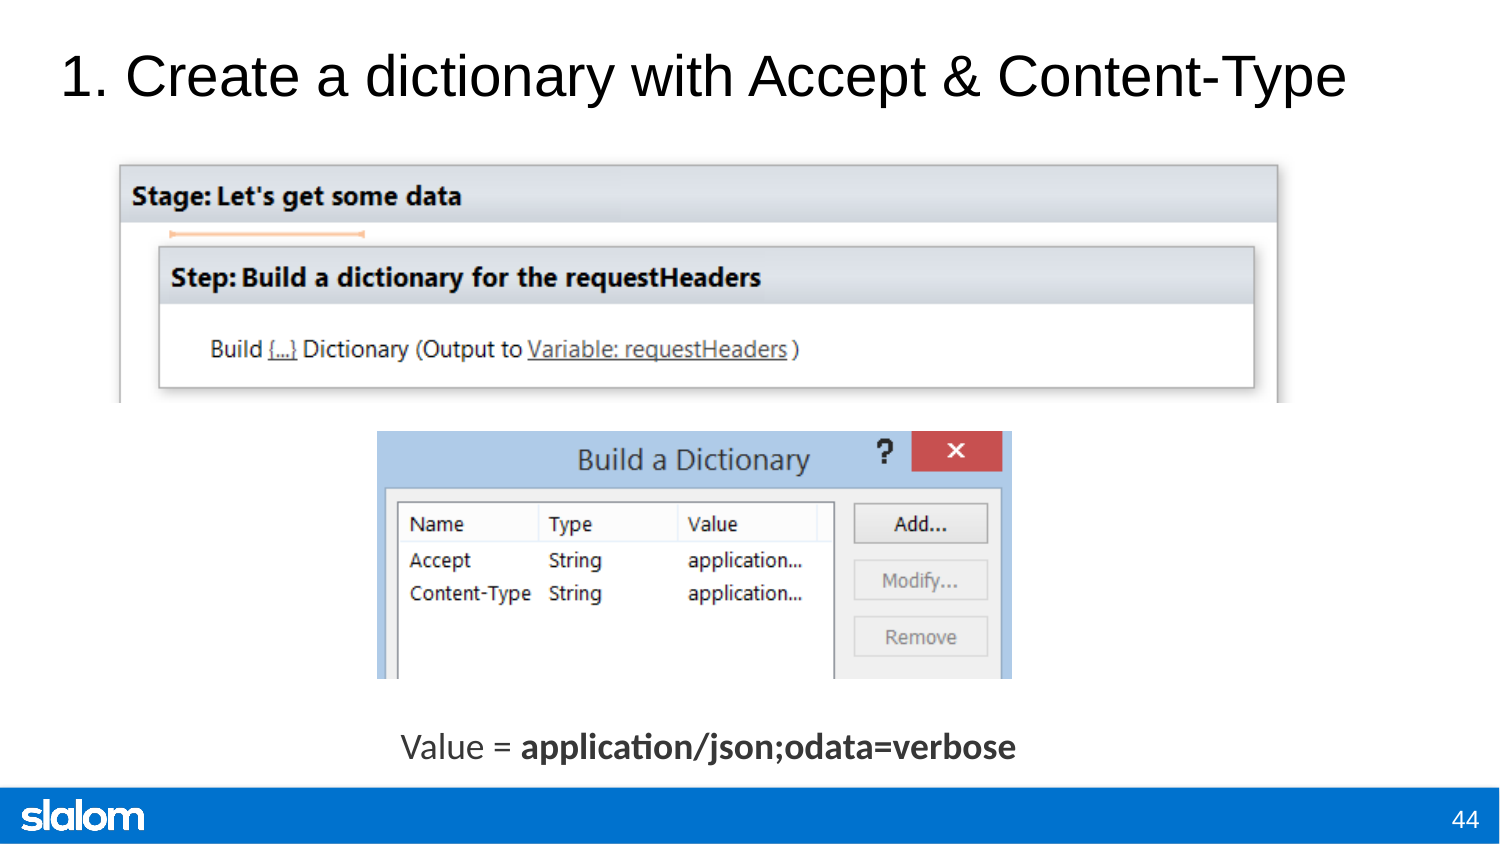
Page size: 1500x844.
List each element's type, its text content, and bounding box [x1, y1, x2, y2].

text_box Value = application/json;odata=verbose [385, 714, 1032, 775]
picture [21, 799, 144, 831]
title 1. Create a dictionary with Accept & Content-Type [38, 34, 1463, 118]
picture [377, 431, 1012, 680]
slide_number 44 [1144, 806, 1495, 831]
picture [107, 146, 1299, 404]
